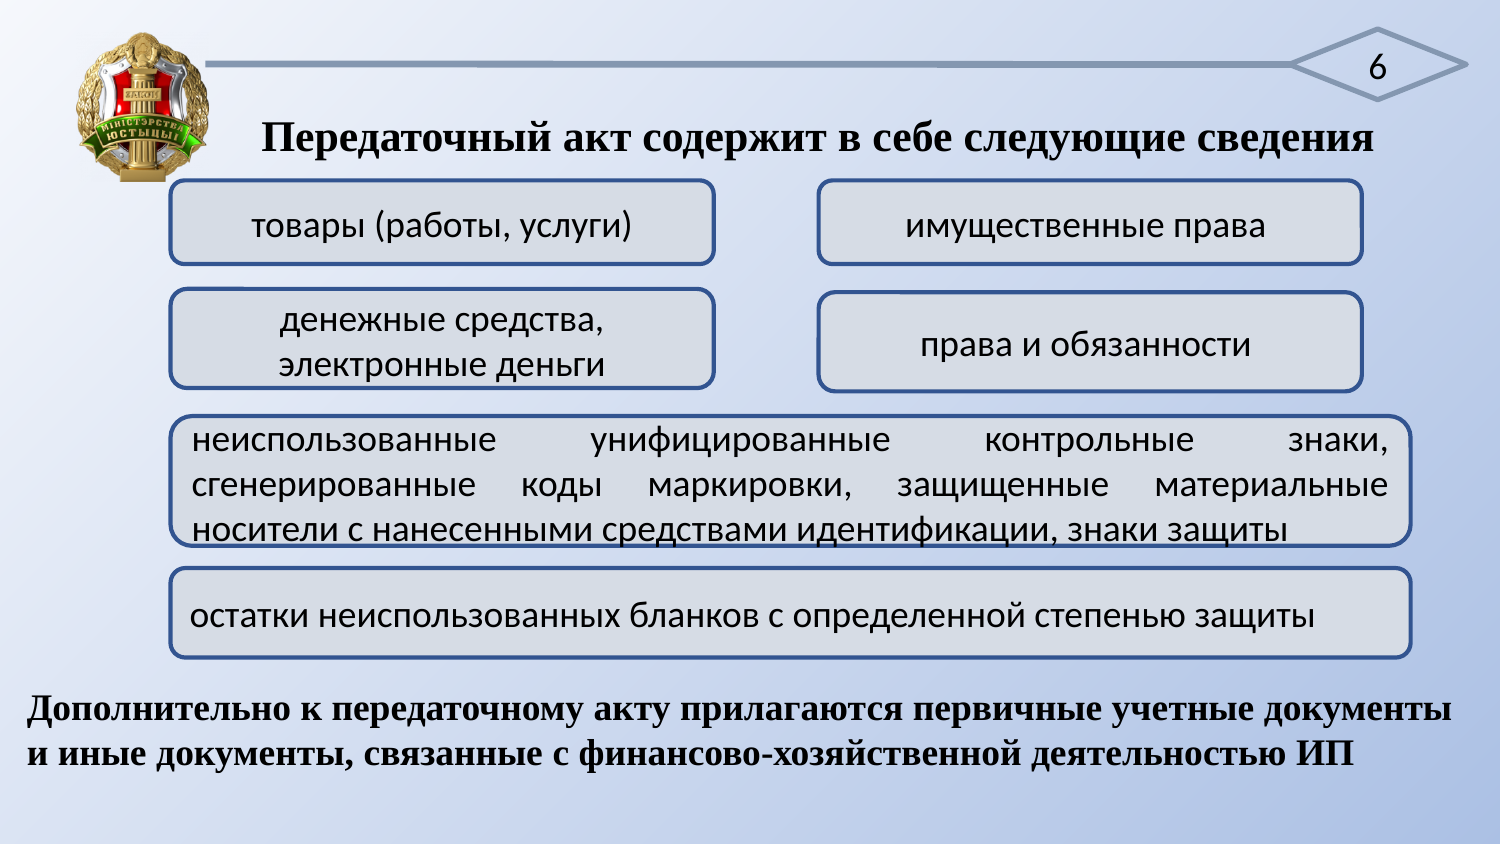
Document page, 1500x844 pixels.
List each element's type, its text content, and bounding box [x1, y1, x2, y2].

picture [76, 31, 210, 182]
text_box остатки неиспользованных бланков с определенной степенью защиты [168, 565, 1413, 660]
text_box 6 [1287, 27, 1469, 102]
text_box денежные средства, электронные деньги [168, 286, 716, 391]
text_box имущественные права [816, 178, 1364, 267]
text_box неиспользованные унифицированные контрольные знаки, сгенерированные коды маркировки, защищенные материальные носители с нанесенными средствами идентификации, знаки защиты [168, 413, 1413, 548]
text_box товары (работы, услуги) [168, 178, 716, 267]
text_box права и обязанности [816, 290, 1364, 394]
text_box Дополнительно к передаточному акту прилагаются первичные учетные документы и иные документы, связанные с финансово-хозяйственной деятельностью ИП [12, 675, 1488, 781]
text_box Передаточный акт содержит в себе следующие сведения [246, 55, 1500, 219]
